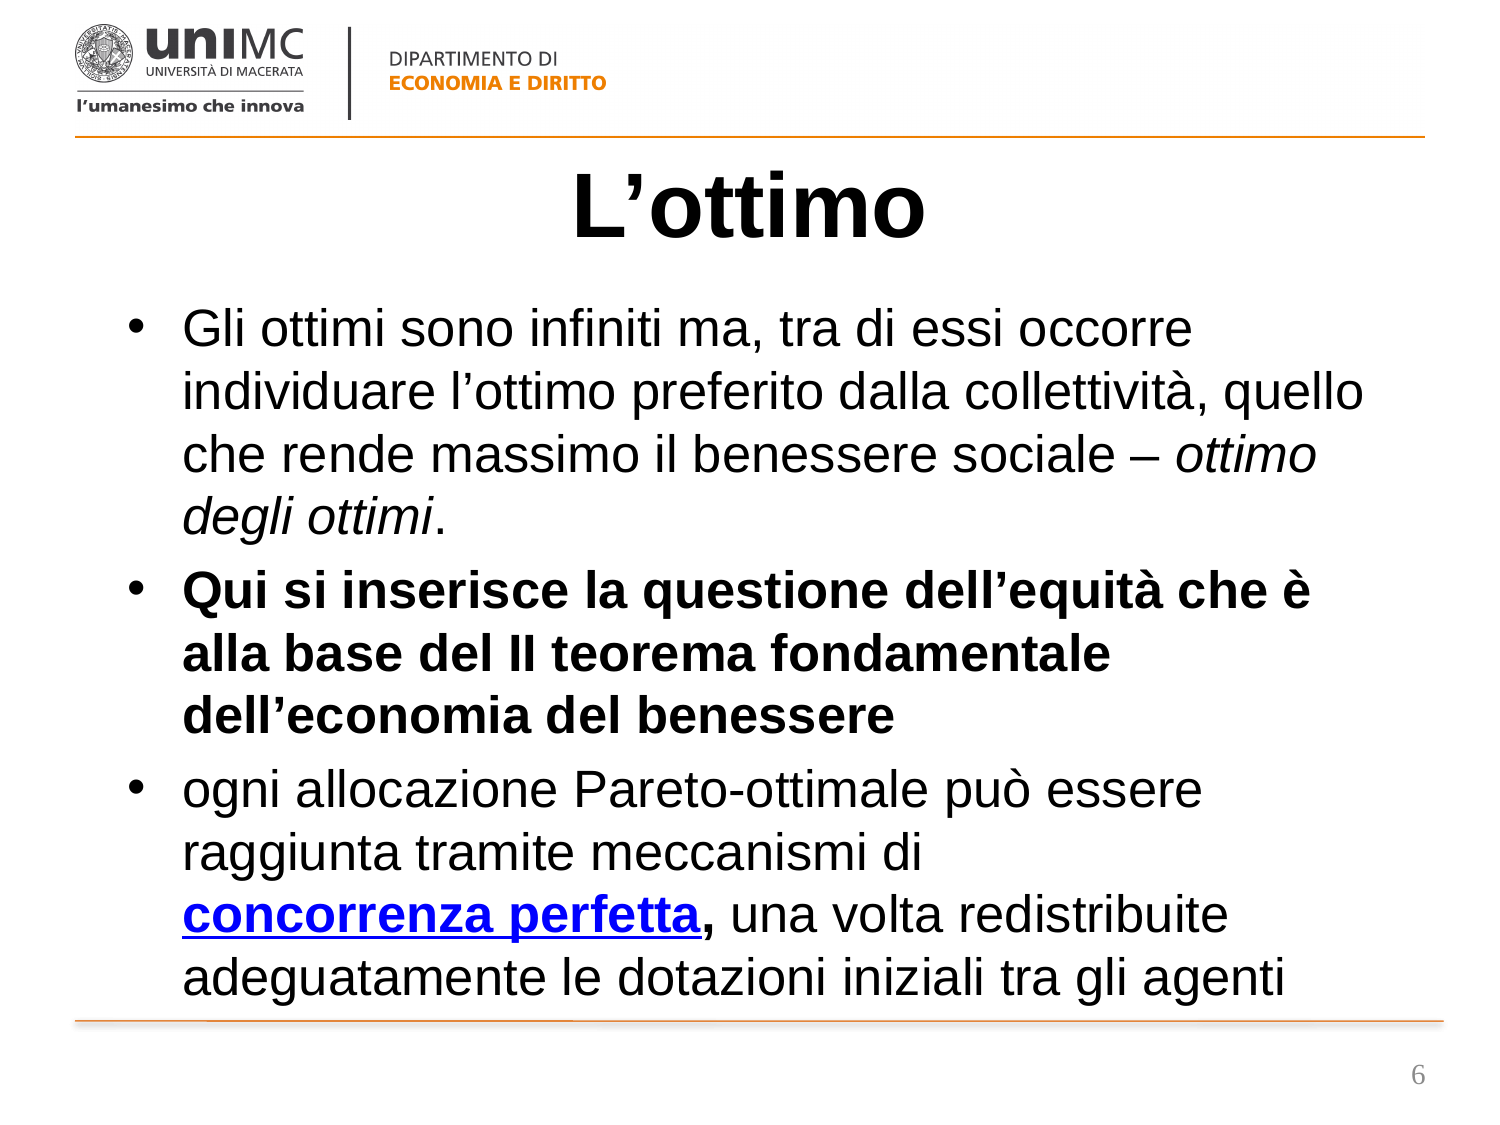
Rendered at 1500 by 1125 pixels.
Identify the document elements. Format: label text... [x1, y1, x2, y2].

title L’ottimo [112, 135, 1388, 267]
slide_number 6 [1091, 1042, 1442, 1103]
list Gli ottimi sono infiniti ma, tra di essi occorre individuare l’ottimo preferito dalla collettività, quello che rende massimo il benessere sociale – ottimo degli ottimi. Qui si inserisce la questione dell’equità che è alla base del II teorema fondamentale dell’economia del benessere ogni allocazione Pareto-ottimale può essere raggiunta tramite meccanismi di concorrenza perfetta, una volta redistribuite adeguatamente le dotazioni iniziali tra gli agenti [112, 286, 1388, 1024]
picture [75, 24, 1425, 138]
